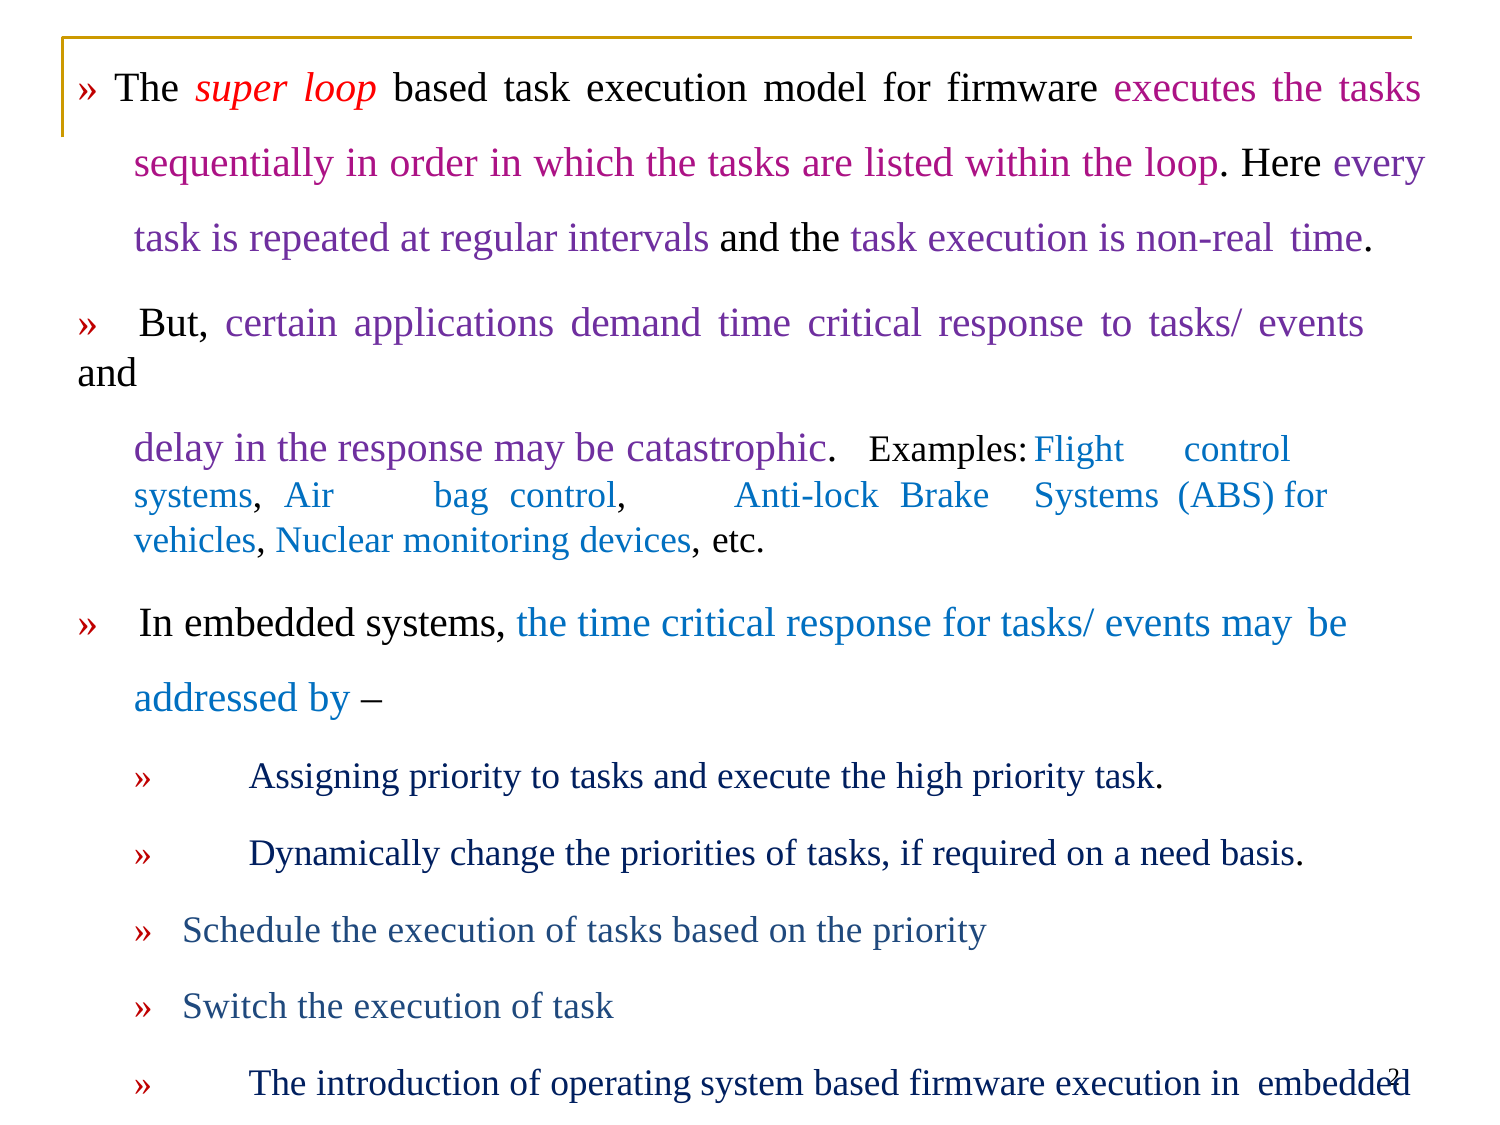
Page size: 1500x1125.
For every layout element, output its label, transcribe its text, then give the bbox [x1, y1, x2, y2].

title » The super loop based task execution model for firmware executes the tasks sequentially in order in which the tasks are listed within the loop. Here every task is repeated at regular intervals and the task execution is non-real time. [75, 32, 1438, 260]
text_box » But, certain applications demand time critical response to tasks/ events and delay in the response may be catastrophic. Examples: Flight control systems, Air bag control, Anti-lock Brake Systems (ABS) for vehicles, Nuclear monitoring devices, etc. » In embedded systems, the time critical response for tasks/ events may be addressed by – » Assigning priority to tasks and execute the high priority task. » Dynamically change the priorities of tasks, if required on a need basis. » Schedule the execution of tasks based on the priority » Switch the execution of task » The introduction of operating system based firmware execution in embedded devices can address these needs to a greater extent. [72, 267, 1438, 1125]
